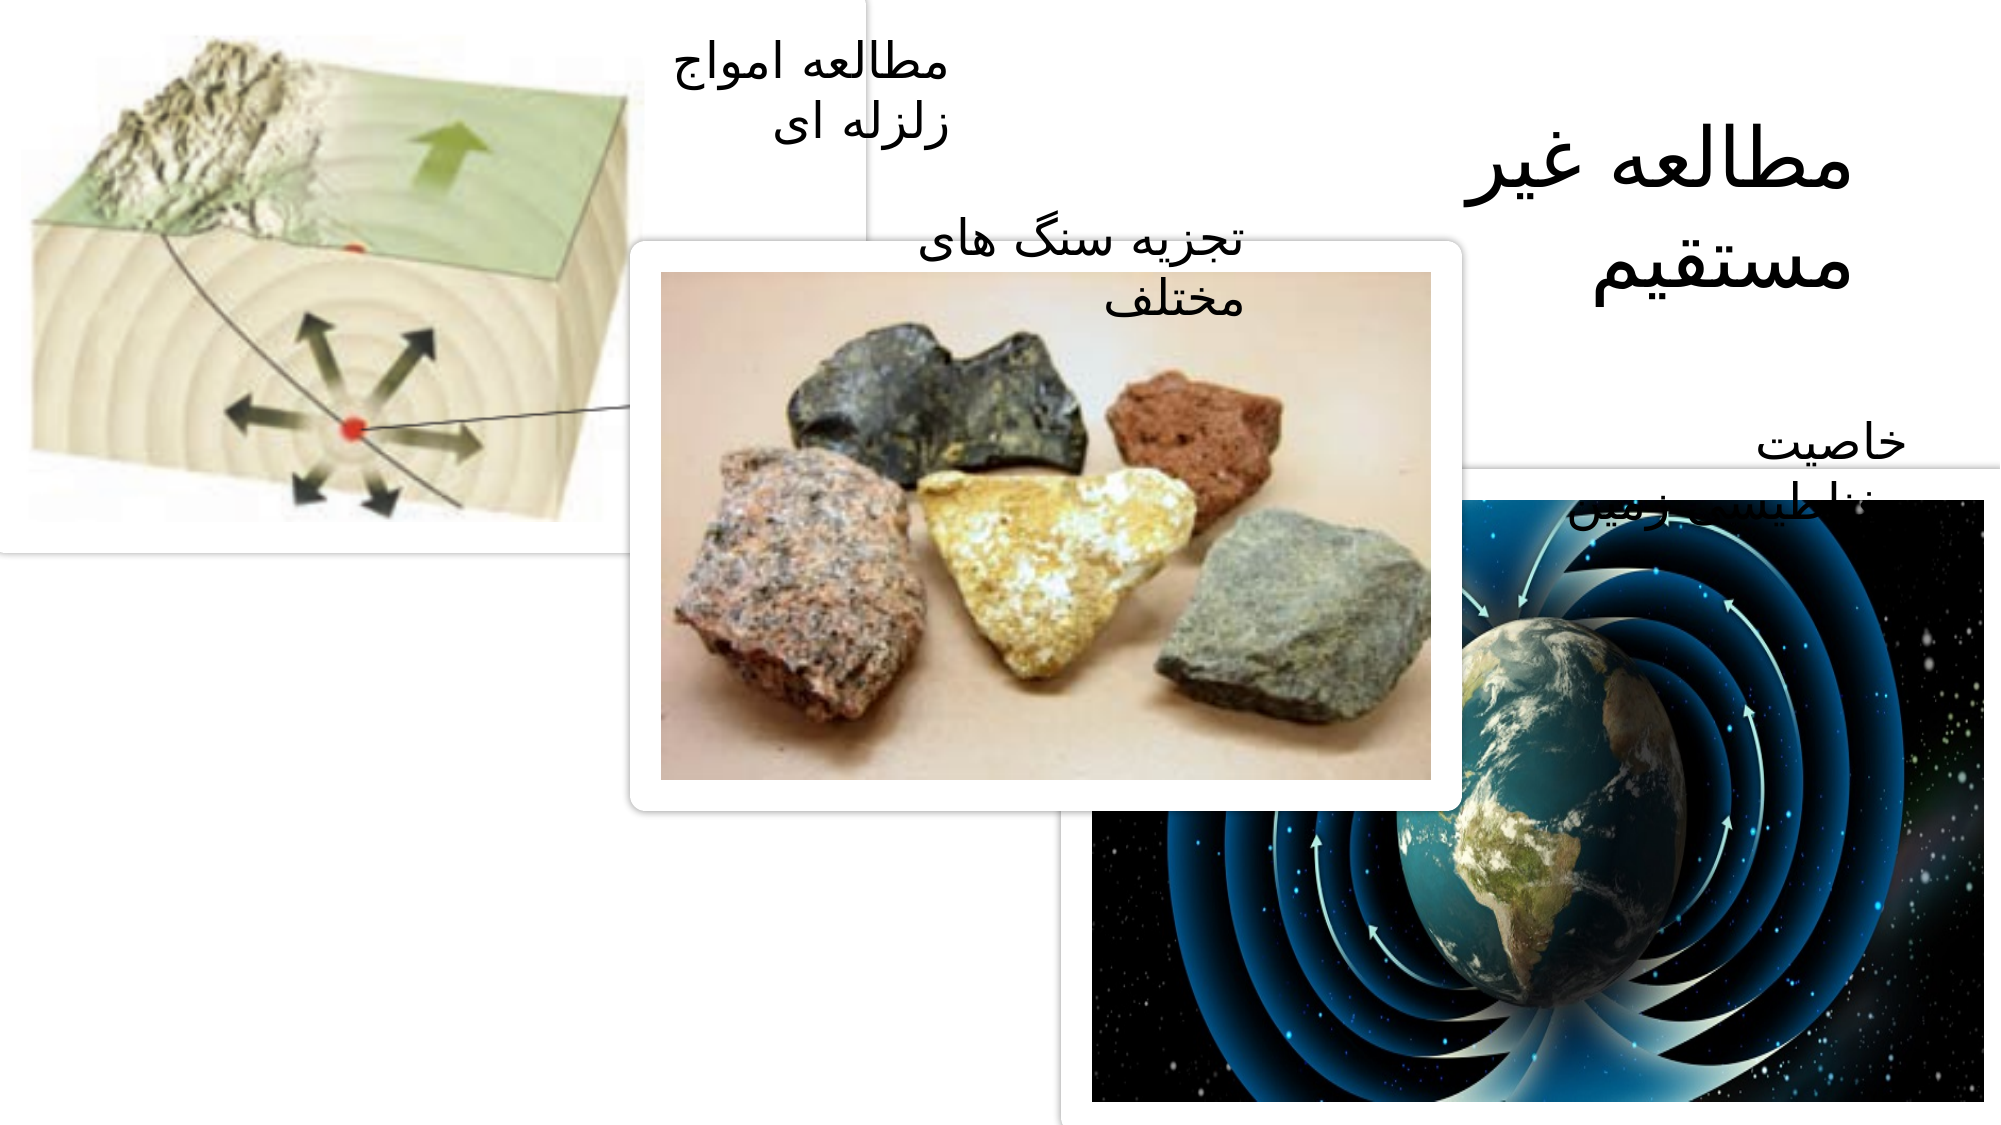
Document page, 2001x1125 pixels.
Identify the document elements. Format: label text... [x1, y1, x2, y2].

text_box مطالعه غیر مستقیم [1340, 97, 1872, 312]
picture [21, 21, 1984, 1102]
picture [1492, 526, 1503, 532]
text_box مطالعه امواج زلزله ای [835, 21, 966, 157]
text_box تجزیه سنگ های مختلف [835, 198, 1261, 271]
text_box خاصیت مغناطیسی زمین [1538, 402, 1924, 500]
